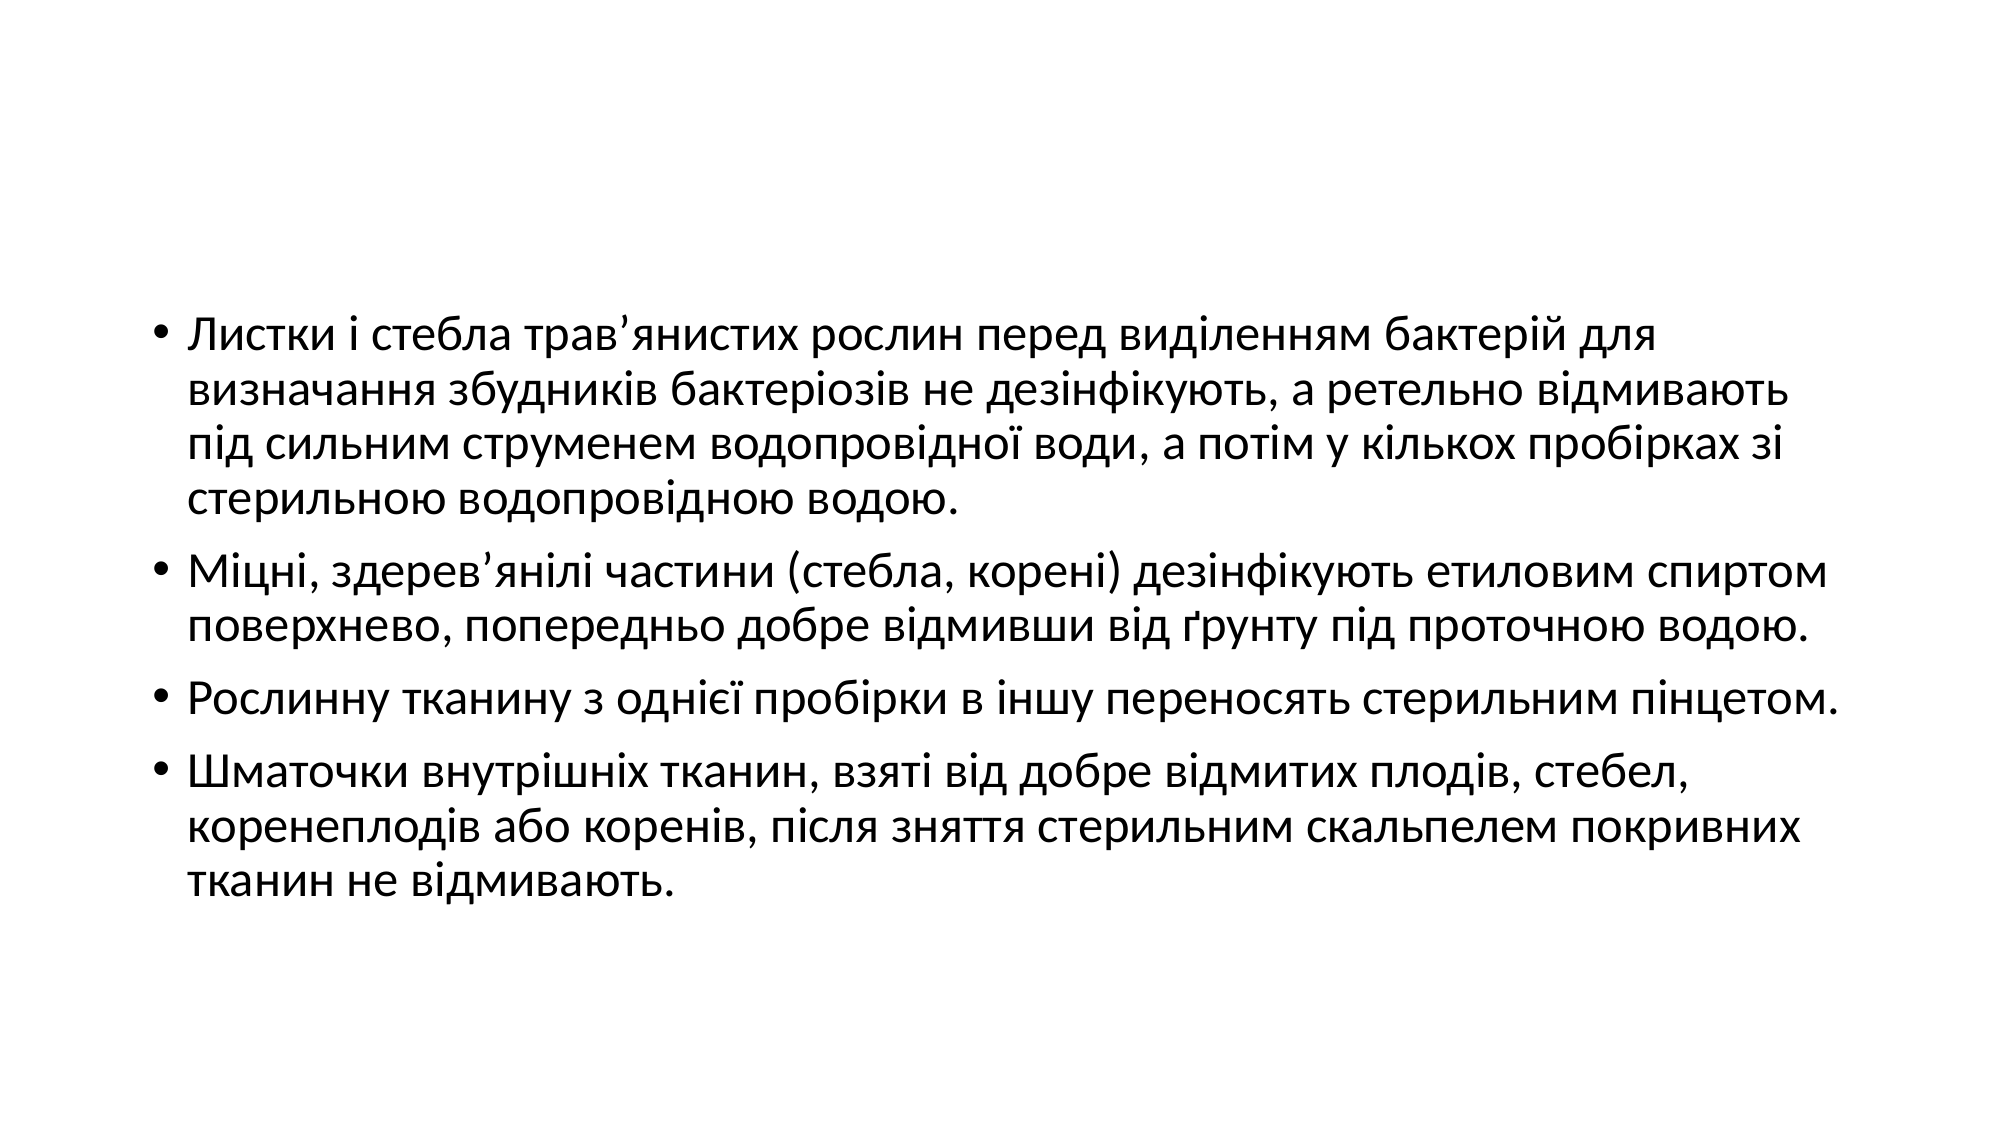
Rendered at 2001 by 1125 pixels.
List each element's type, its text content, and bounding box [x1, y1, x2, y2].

list Листки і стебла трав’янистих рослин перед виділенням бактерій для визначання збудників бактеріозів не дезінфікують, а ретельно відмивають під сильним струменем водопровідної води, а потім у кількох пробірках зі стерильною водопровідною водою. Міцні, здерев’янілі частини (стебла, корені) дезінфікують етиловим спиртом поверхнево, попередньо добре відмивши від ґрунту під проточною водою. Рослинну тканину з однієї пробірки в іншу переносять стерильним пінцетом. Шматочки внутрішніх тканин, взяті від добре відмитих плодів, стебел, коренеплодів або коренів, після зняття стерильним скальпелем покривних тканин не відмивають. [137, 299, 1863, 1014]
